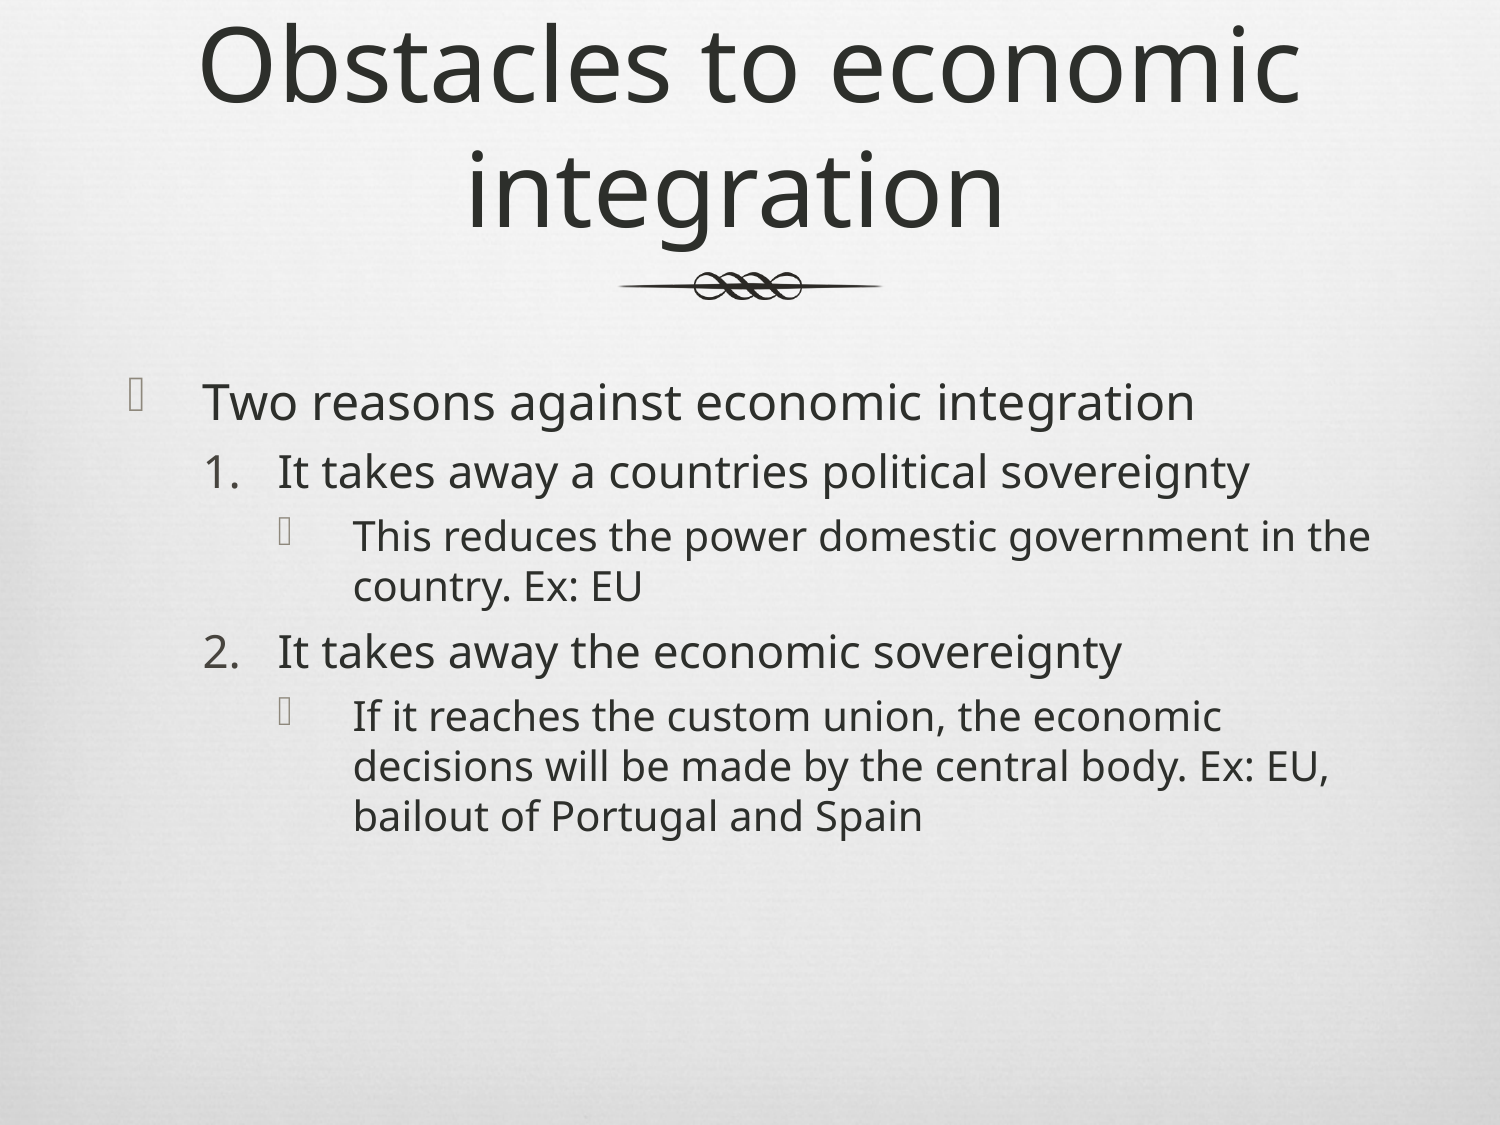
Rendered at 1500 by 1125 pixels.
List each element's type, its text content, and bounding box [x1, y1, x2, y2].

list Two reasons against economic integration It takes away a countries political sovereignty This reduces the power domestic government in the country. Ex: EU It takes away the economic sovereignty If it reaches the custom union, the economic decisions will be made by the central body. Ex: EU, bailout of Portugal and Spain [112, 362, 1388, 963]
title Obstacles to economic integration [112, 11, 1388, 236]
picture [615, 272, 885, 300]
